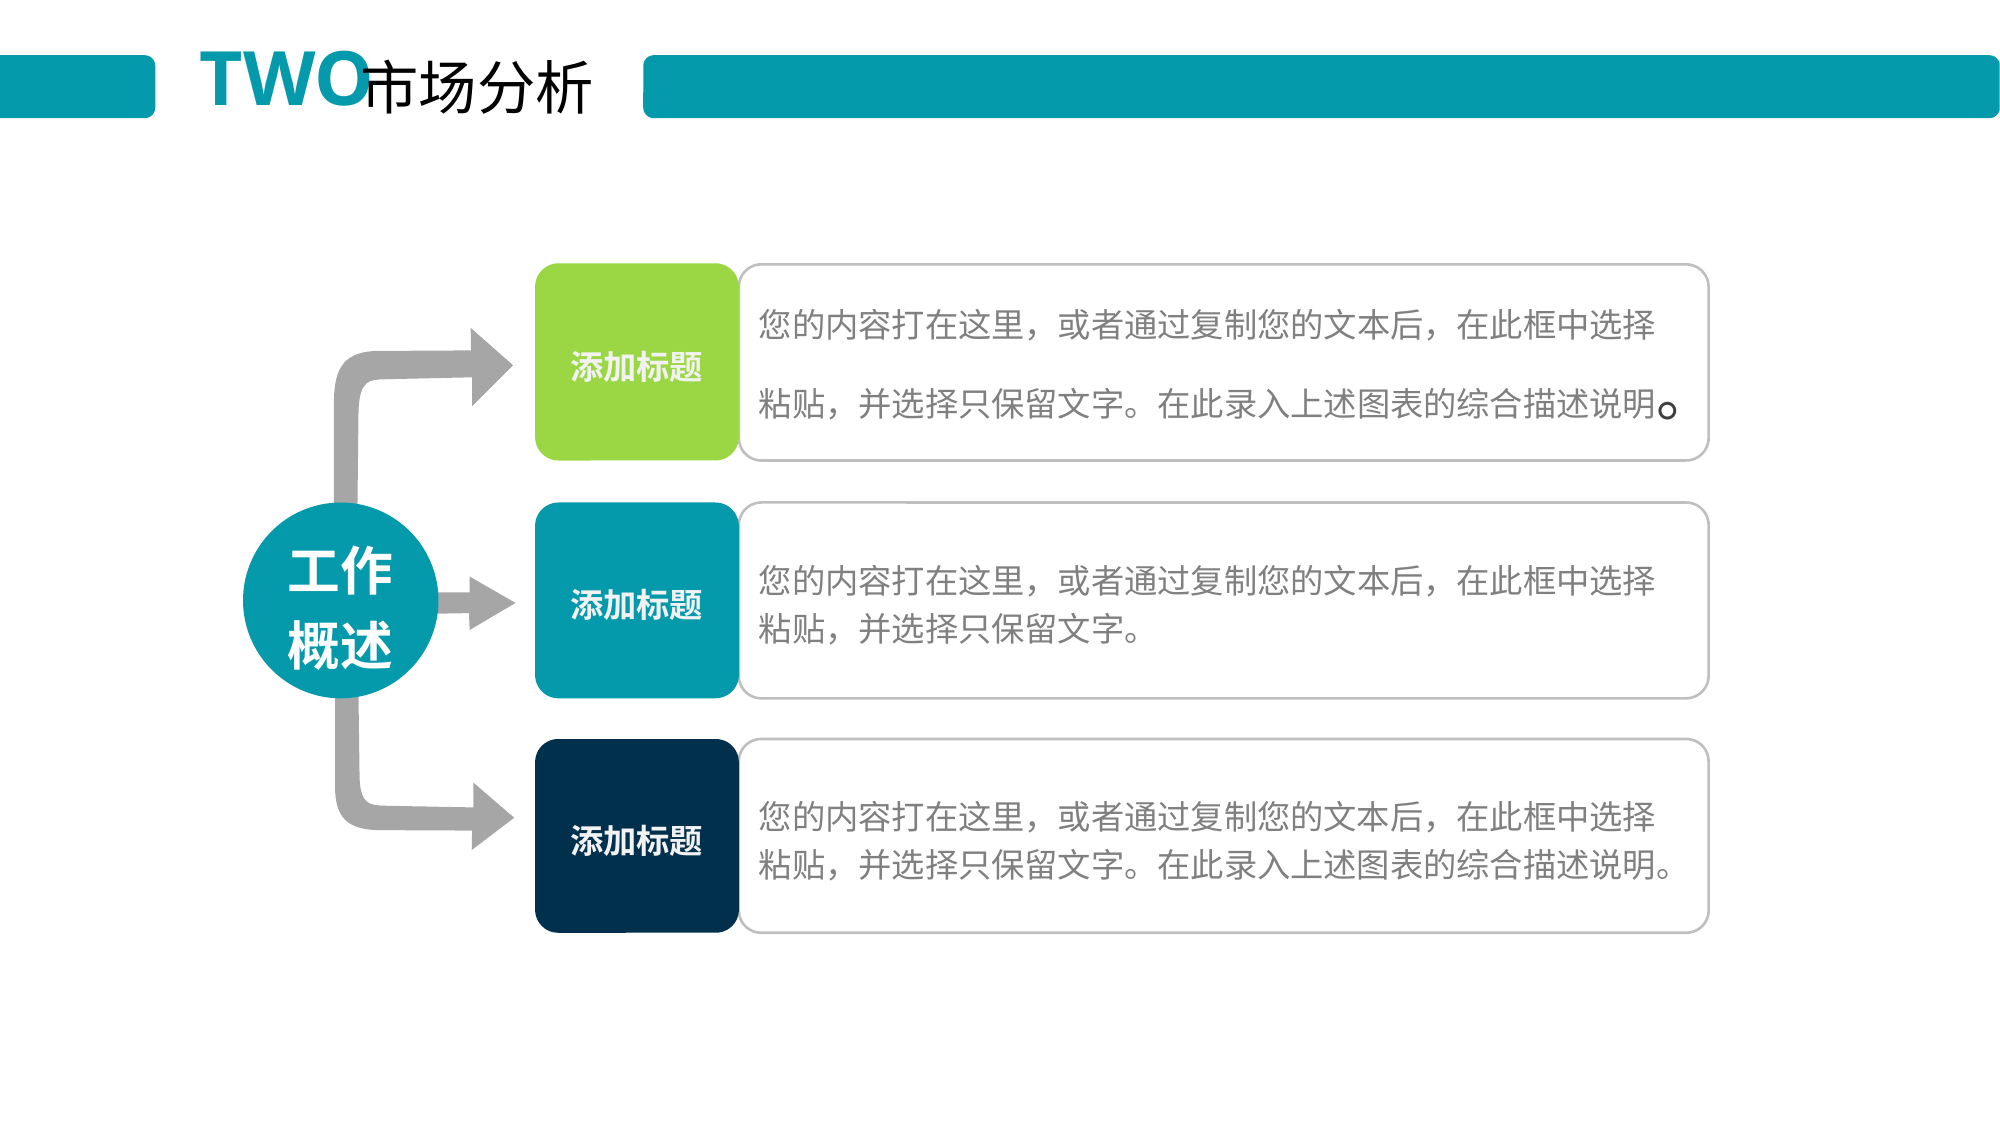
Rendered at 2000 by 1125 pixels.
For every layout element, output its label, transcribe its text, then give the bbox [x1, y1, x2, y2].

text_box 工作 概述 [243, 502, 439, 699]
text_box 添加标题 [535, 263, 739, 461]
text_box 您的内容打在这里，或者通过复制您的文本后，在此框中选择粘贴，并选择只保留文字。在此录入上述图表的综合描述说明。 [739, 739, 1709, 933]
text_box 您的内容打在这里，或者通过复制您的文本后，在此框中选择粘贴，并选择只保留文字。 [739, 502, 1709, 699]
text_box [980, 55, 2000, 119]
text_box [335, 697, 515, 851]
text_box 添加标题 [535, 739, 739, 933]
text_box [0, 55, 156, 119]
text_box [184, 23, 976, 130]
text_box [333, 327, 514, 503]
text_box 您的内容打在这里，或者通过复制您的文本后，在此框中选择粘贴，并选择只保留文字。在此录入上述图表的综合描述说明。 [739, 264, 1709, 461]
text_box 添加标题 [535, 502, 739, 699]
text_box [438, 576, 516, 631]
